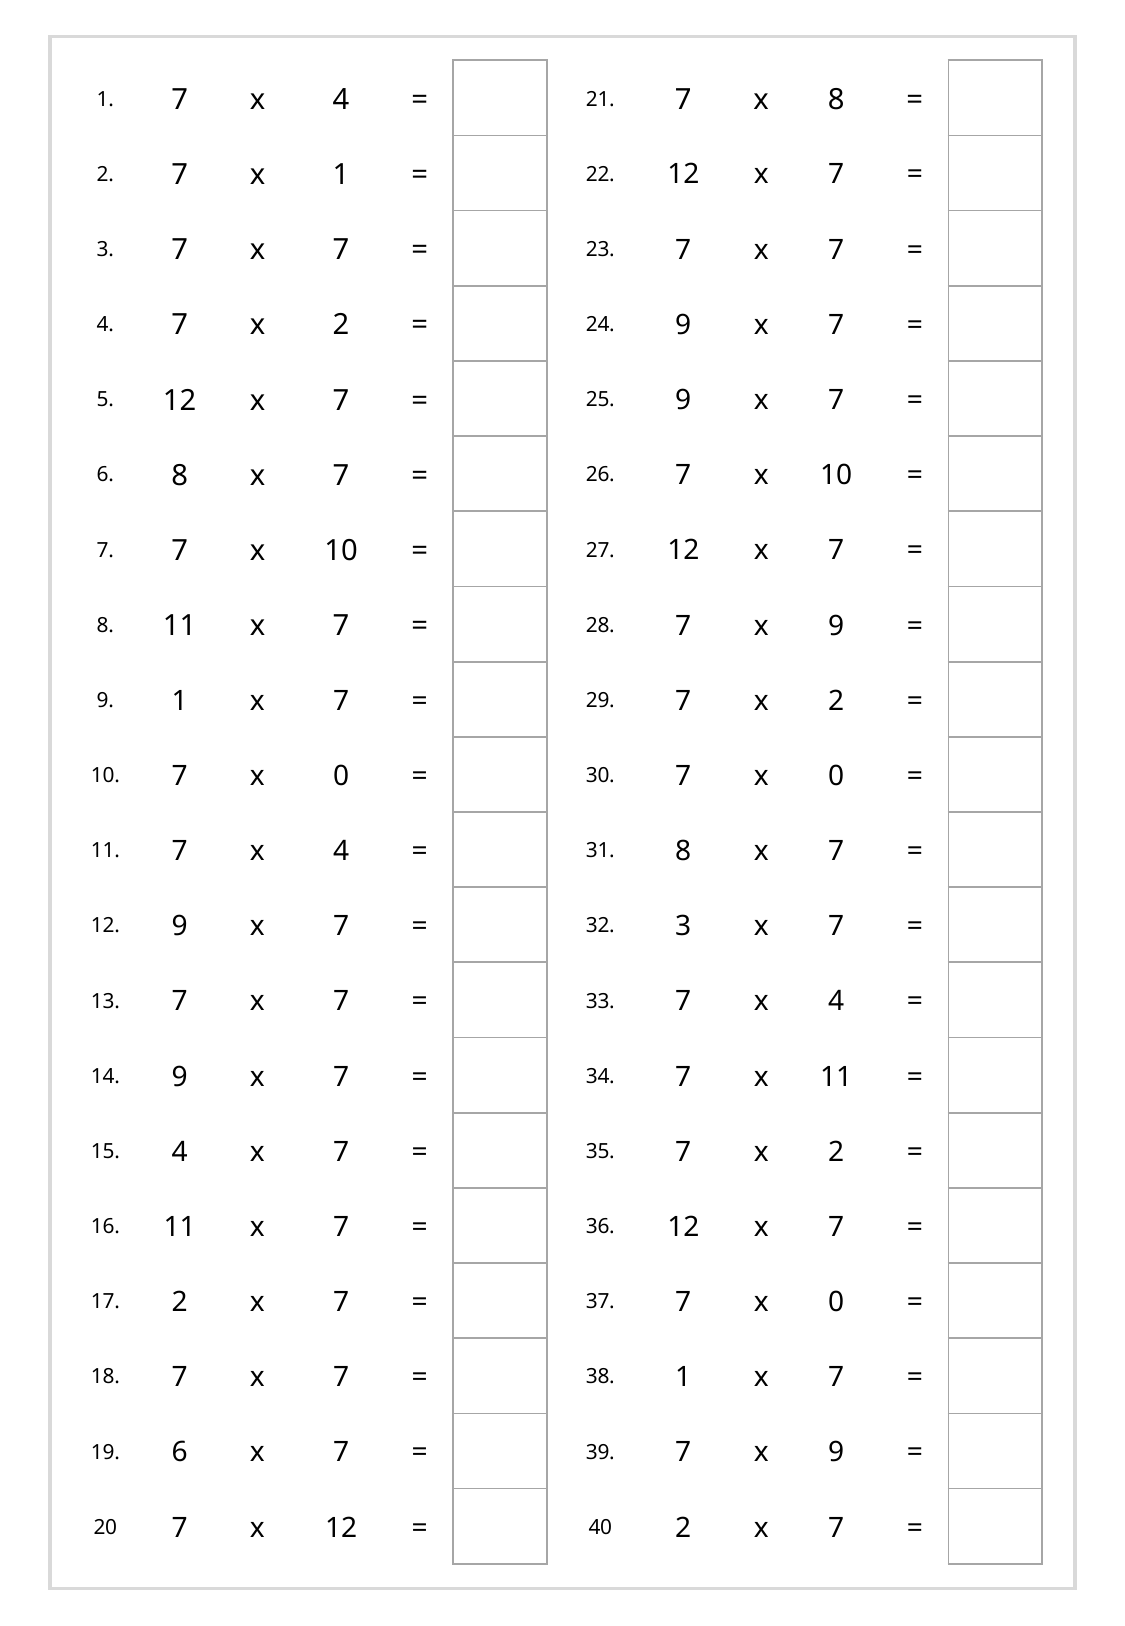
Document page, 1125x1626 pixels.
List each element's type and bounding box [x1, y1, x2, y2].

text_box [48, 35, 1077, 1590]
